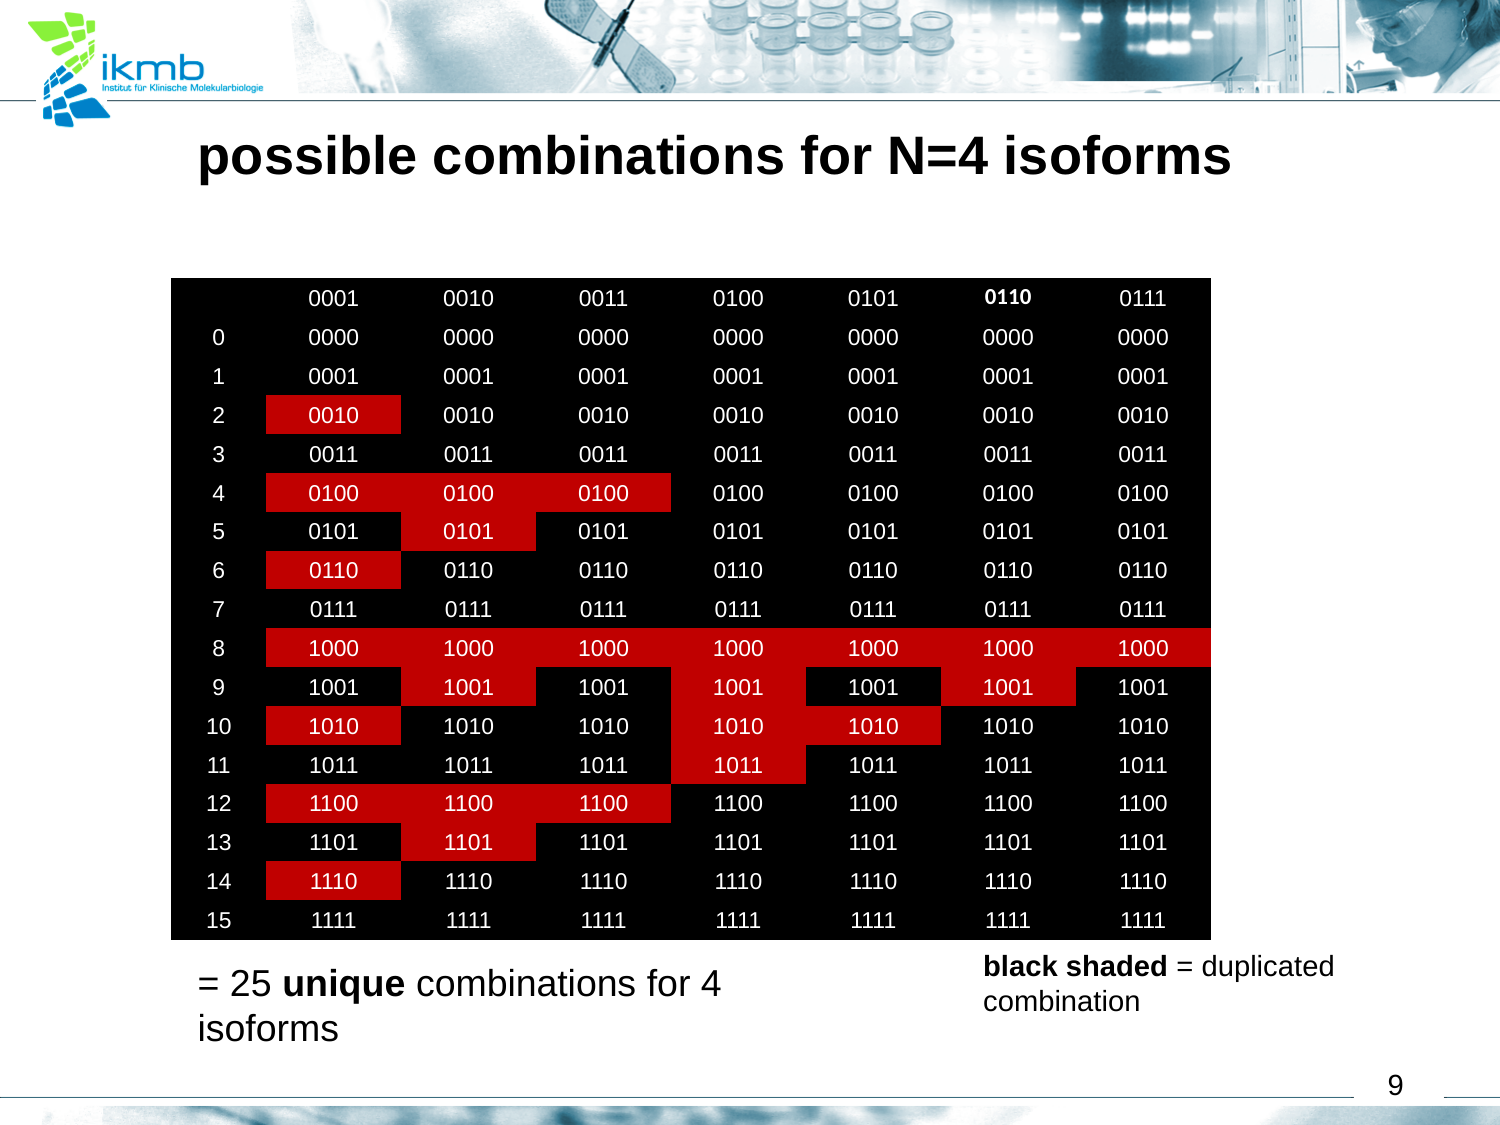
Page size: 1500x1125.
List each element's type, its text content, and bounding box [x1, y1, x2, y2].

table_cell 0001 [671, 356, 806, 395]
table_cell 0101 [941, 512, 1076, 551]
table_cell 0100 [1076, 473, 1211, 512]
table_cell 0111 [536, 589, 671, 628]
table_cell 0101 [401, 512, 536, 551]
table_cell 0110 [536, 551, 671, 589]
table_cell 3 [171, 434, 266, 473]
table_cell 0000 [266, 317, 401, 356]
table_cell 1101 [806, 823, 941, 861]
table_cell 0111 [401, 589, 536, 628]
table_header [171, 280, 266, 317]
table_cell 1000 [401, 628, 536, 667]
table_cell 1000 [941, 628, 1076, 667]
table_cell 1111 [536, 900, 671, 938]
table_cell 0110 [671, 551, 806, 589]
table_cell 1101 [671, 823, 806, 861]
table_cell 0100 [941, 473, 1076, 512]
table_cell 0100 [266, 473, 401, 512]
table_cell 0000 [1076, 317, 1211, 356]
table_cell 0110 [1076, 551, 1211, 589]
table_cell 1100 [266, 784, 401, 823]
table_cell 1100 [401, 784, 536, 823]
table_cell 1 [171, 356, 266, 395]
table_cell 15 [171, 900, 266, 938]
table_cell 10 [171, 706, 266, 745]
table_cell 1000 [1076, 628, 1211, 667]
table_header 0001 [266, 280, 401, 317]
table_cell 1111 [806, 900, 941, 938]
table_cell 1110 [1076, 861, 1211, 900]
table_cell 0000 [401, 317, 536, 356]
table_cell 0011 [401, 434, 536, 473]
table_cell 0110 [266, 551, 401, 589]
table_cell 1010 [536, 706, 671, 745]
table_cell 0000 [536, 317, 671, 356]
table_cell 1001 [401, 667, 536, 706]
table_cell 1110 [266, 861, 401, 900]
table_cell 0100 [671, 473, 806, 512]
table_cell 0011 [536, 434, 671, 473]
table_cell 1000 [266, 628, 401, 667]
table_cell 1001 [941, 667, 1076, 706]
table_cell 5 [171, 512, 266, 551]
table_cell 0010 [671, 395, 806, 434]
table_header 0010 [401, 280, 536, 317]
table_cell 1100 [941, 784, 1076, 823]
table_cell 0101 [1076, 512, 1211, 551]
table_cell 1101 [1076, 823, 1211, 861]
table_cell 1011 [806, 745, 941, 784]
table_cell 0101 [266, 512, 401, 551]
table_cell 0000 [941, 317, 1076, 356]
table_cell 13 [171, 823, 266, 861]
table_cell 1101 [401, 823, 536, 861]
table_cell 0100 [536, 473, 671, 512]
table_cell 1010 [941, 706, 1076, 745]
table_header 0011 [536, 280, 671, 317]
table_cell 0100 [401, 473, 536, 512]
table_header 0110 [941, 280, 1076, 317]
table_cell 1100 [671, 784, 806, 823]
table_cell 0001 [266, 356, 401, 395]
table_cell 1101 [536, 823, 671, 861]
table_cell 1011 [401, 745, 536, 784]
table_cell 1000 [536, 628, 671, 667]
table_cell 1010 [401, 706, 536, 745]
table_cell 1111 [1076, 900, 1211, 938]
text_box = 25 unique combinations for 4 isoforms [183, 951, 845, 1057]
table_cell 1001 [266, 667, 401, 706]
table_cell 1010 [806, 706, 941, 745]
table_cell 0111 [1076, 589, 1211, 628]
table_cell 0010 [941, 395, 1076, 434]
table_cell 1011 [266, 745, 401, 784]
table_cell 1001 [806, 667, 941, 706]
table_cell 6 [171, 551, 266, 589]
picture [0, 0, 1500, 1125]
table_cell 1100 [536, 784, 671, 823]
table_cell 1110 [401, 861, 536, 900]
table_cell 1100 [1076, 784, 1211, 823]
table_cell 1110 [941, 861, 1076, 900]
table_cell 1111 [671, 900, 806, 938]
table_cell 1011 [671, 745, 806, 784]
table_cell 0111 [941, 589, 1076, 628]
table_cell 0001 [941, 356, 1076, 395]
table_cell 0001 [536, 356, 671, 395]
table_cell 0010 [1076, 395, 1211, 434]
table_cell 11 [171, 745, 266, 784]
table_cell 0001 [806, 356, 941, 395]
table_cell 1011 [941, 745, 1076, 784]
table_cell 0011 [266, 434, 401, 473]
table_cell 0010 [536, 395, 671, 434]
table_cell 0011 [671, 434, 806, 473]
table_header 0111 [1076, 280, 1211, 317]
table_cell 0011 [1076, 434, 1211, 473]
table_cell 12 [171, 784, 266, 823]
table_cell 0010 [266, 395, 401, 434]
table_cell 9 [171, 667, 266, 706]
table_cell 1011 [536, 745, 671, 784]
table_cell 1111 [941, 900, 1076, 938]
table_cell 0001 [401, 356, 536, 395]
text_box possible combinations for N=4 isoforms [182, 113, 1270, 193]
table_cell 0000 [806, 317, 941, 356]
table_cell 0010 [401, 395, 536, 434]
table_cell 4 [171, 473, 266, 512]
table_cell 1101 [266, 823, 401, 861]
table_cell 8 [171, 628, 266, 667]
table_cell 0101 [671, 512, 806, 551]
table_cell 2 [171, 395, 266, 434]
table_cell 1110 [806, 861, 941, 900]
table_cell 1111 [266, 900, 401, 938]
table_header 0100 [671, 280, 806, 317]
table_cell 7 [171, 589, 266, 628]
table_cell 1010 [1076, 706, 1211, 745]
table_cell 1100 [806, 784, 941, 823]
table_cell 1000 [671, 628, 806, 667]
table_cell 0110 [401, 551, 536, 589]
table_cell 14 [171, 861, 266, 900]
text_box black shaded = duplicated combination [968, 940, 1483, 1025]
table_cell 0111 [806, 589, 941, 628]
table_cell 1001 [536, 667, 671, 706]
table_cell 1110 [671, 861, 806, 900]
table_cell 0011 [806, 434, 941, 473]
table_cell 0100 [806, 473, 941, 512]
table_cell 0111 [671, 589, 806, 628]
table_cell 1000 [806, 628, 941, 667]
table_header 0101 [806, 280, 941, 317]
table_cell 0001 [1076, 356, 1211, 395]
table_cell 0110 [806, 551, 941, 589]
table_cell 0110 [941, 551, 1076, 589]
table_cell 0101 [536, 512, 671, 551]
table_cell 0111 [266, 589, 401, 628]
table_cell 1001 [1076, 667, 1211, 706]
table_cell 1111 [401, 900, 536, 938]
table_cell 1010 [266, 706, 401, 745]
table_cell 1001 [671, 667, 806, 706]
table_cell 0000 [671, 317, 806, 356]
table_cell 1011 [1076, 745, 1211, 784]
table_cell 0011 [941, 434, 1076, 473]
table_cell 0010 [806, 395, 941, 434]
table_cell 0101 [806, 512, 941, 551]
table_cell 1110 [536, 861, 671, 900]
table_cell 1101 [941, 823, 1076, 861]
table_cell 1010 [671, 706, 806, 745]
table_cell 0 [171, 317, 266, 356]
